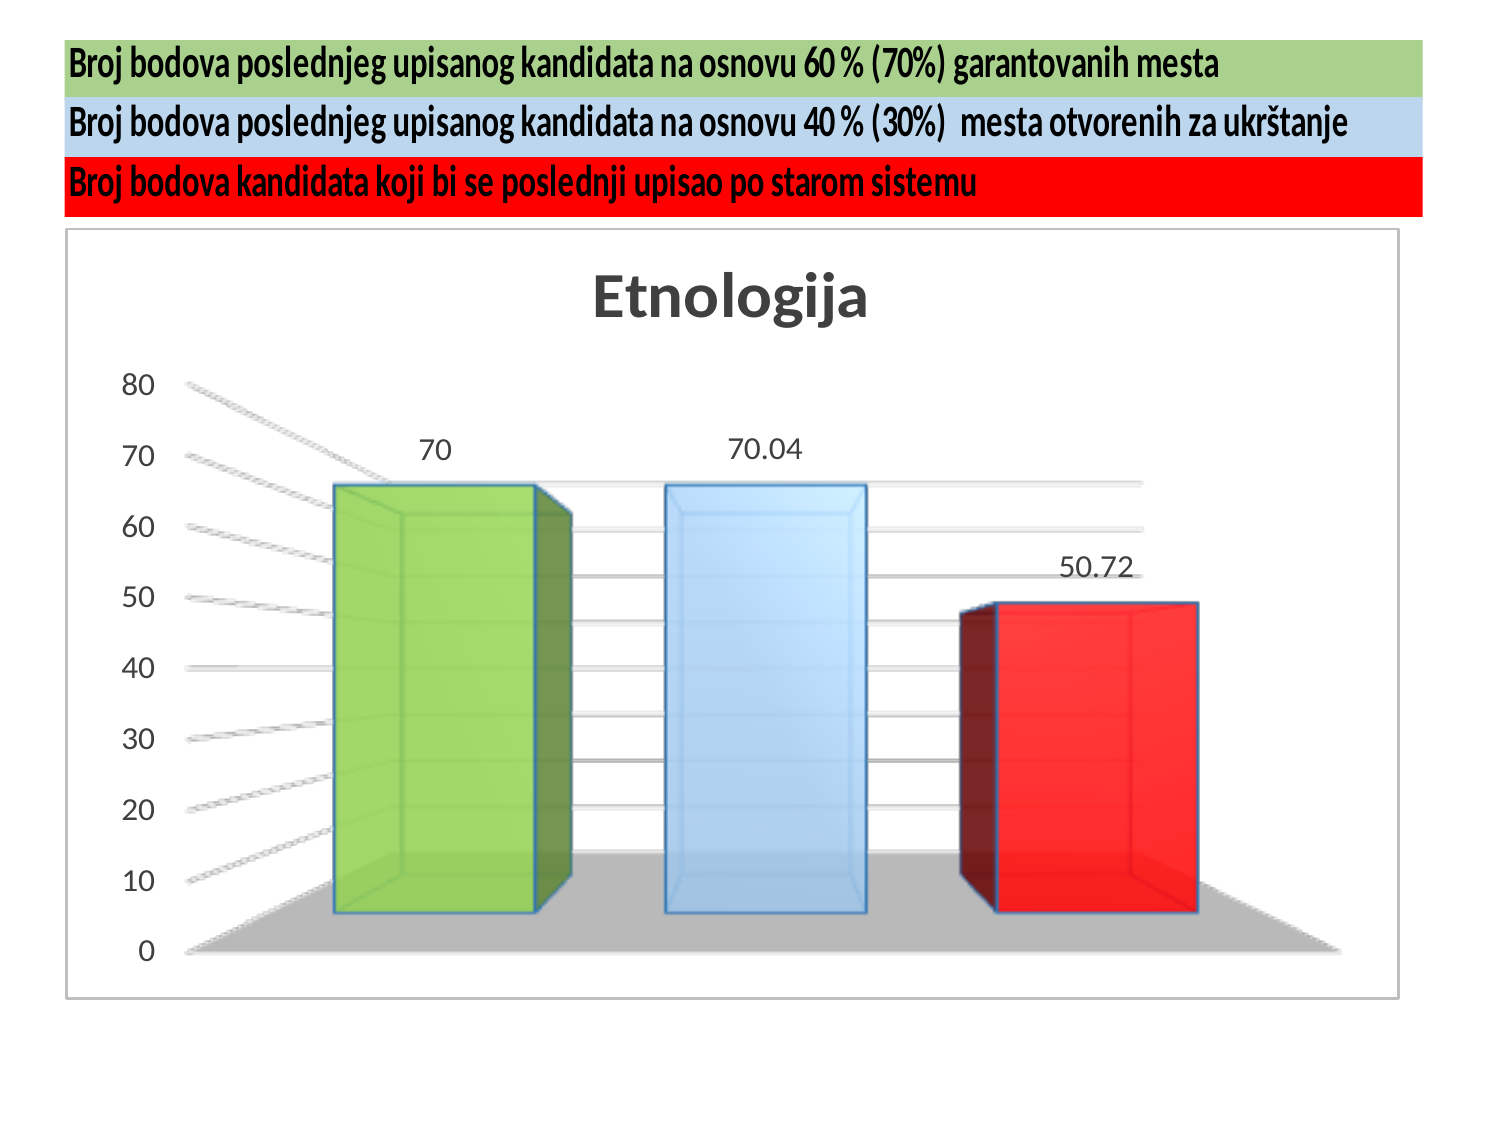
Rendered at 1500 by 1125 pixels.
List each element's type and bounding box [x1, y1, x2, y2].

picture [62, 37, 1426, 221]
list [62, 227, 1401, 1001]
